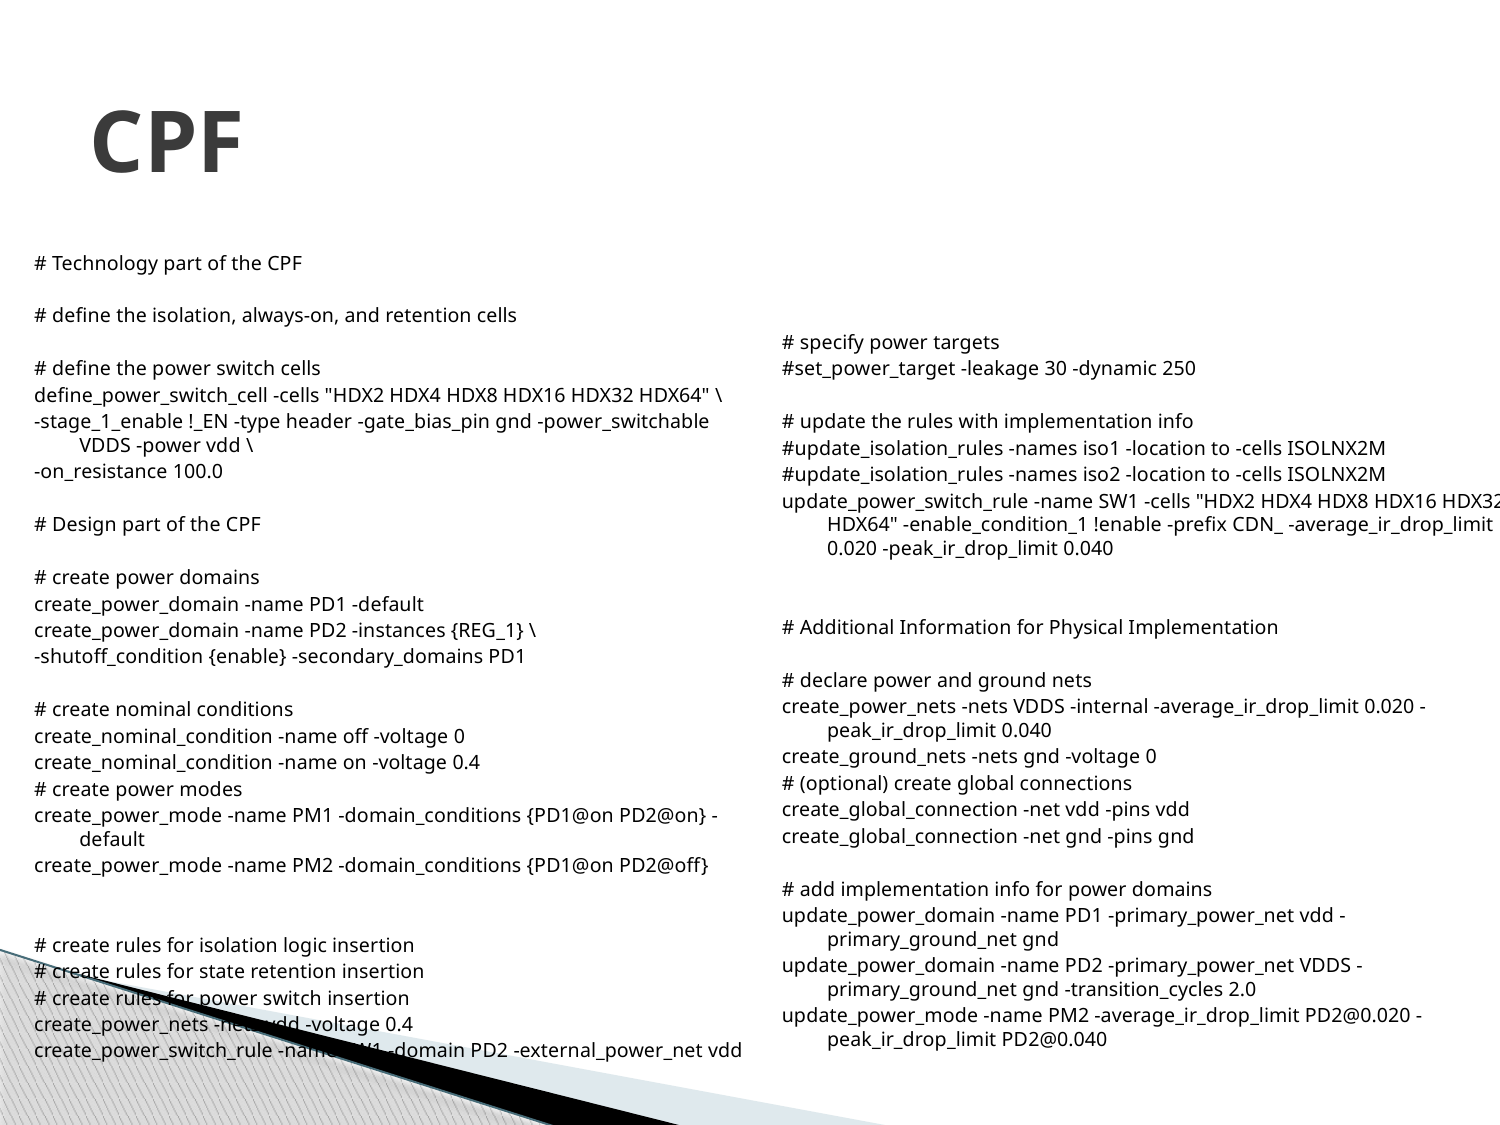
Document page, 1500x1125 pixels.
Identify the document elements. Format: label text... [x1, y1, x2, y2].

title CPF [75, 45, 1425, 233]
list # Technology part of the CPF # define the isolation, always-on, and retention cells # define the power switch cells define_power_switch_cell -cells "HDX2 HDX4 HDX8 HDX16 HDX32 HDX64" \ -stage_1_enable !_EN -type header -gate_bias_pin gnd -power_switchable VDDS -power vdd \ -on_resistance 100.0 # Design part of the CPF # create power domains create_power_domain -name PD1 -default create_power_domain -name PD2 -instances {REG_1} \ -shutoff_condition {enable} -secondary_domains PD1 # create nominal conditions create_nominal_condition -name off -voltage 0 create_nominal_condition -name on -voltage 0.4 # create power modes create_power_mode -name PM1 -domain_conditions {PD1@on PD2@on} -default create_power_mode -name PM2 -domain_conditions {PD1@on PD2@off} # create rules for isolation logic insertion # create rules for state retention insertion # create rules for power switch insertion create_power_nets -nets vdd -voltage 0.4 create_power_switch_rule -name SW1 -domain PD2 -external_power_net vdd # specify power targets #set_power_target -leakage 30 -dynamic 250 # update the rules with implementation info #update_isolation_rules -names iso1 -location to -cells ISOLNX2M #update_isolation_rules -names iso2 -location to -cells ISOLNX2M update_power_switch_rule -name SW1 -cells "HDX2 HDX4 HDX8 HDX16 HDX32 HDX64" -enable_condition_1 !enable -prefix CDN_ -average_ir_drop_limit 0.020 -peak_ir_drop_limit 0.040 # Additional Information for Physical Implementation # declare power and ground nets create_power_nets -nets VDDS -internal -average_ir_drop_limit 0.020 -peak_ir_drop_limit 0.040 create_ground_nets -nets gnd -voltage 0 # (optional) create global connections create_global_connection -net vdd -pins vdd create_global_connection -net gnd -pins gnd # add implementation info for power domains update_power_domain -name PD1 -primary_power_net vdd -primary_ground_net gnd update_power_domain -name PD2 -primary_power_net VDDS -primary_ground_net gnd -transition_cycles 2.0 update_power_mode -name PM2 -average_ir_drop_limit PD2@0.020 -peak_ir_drop_limit PD2@0.040 [0, 243, 1500, 1075]
